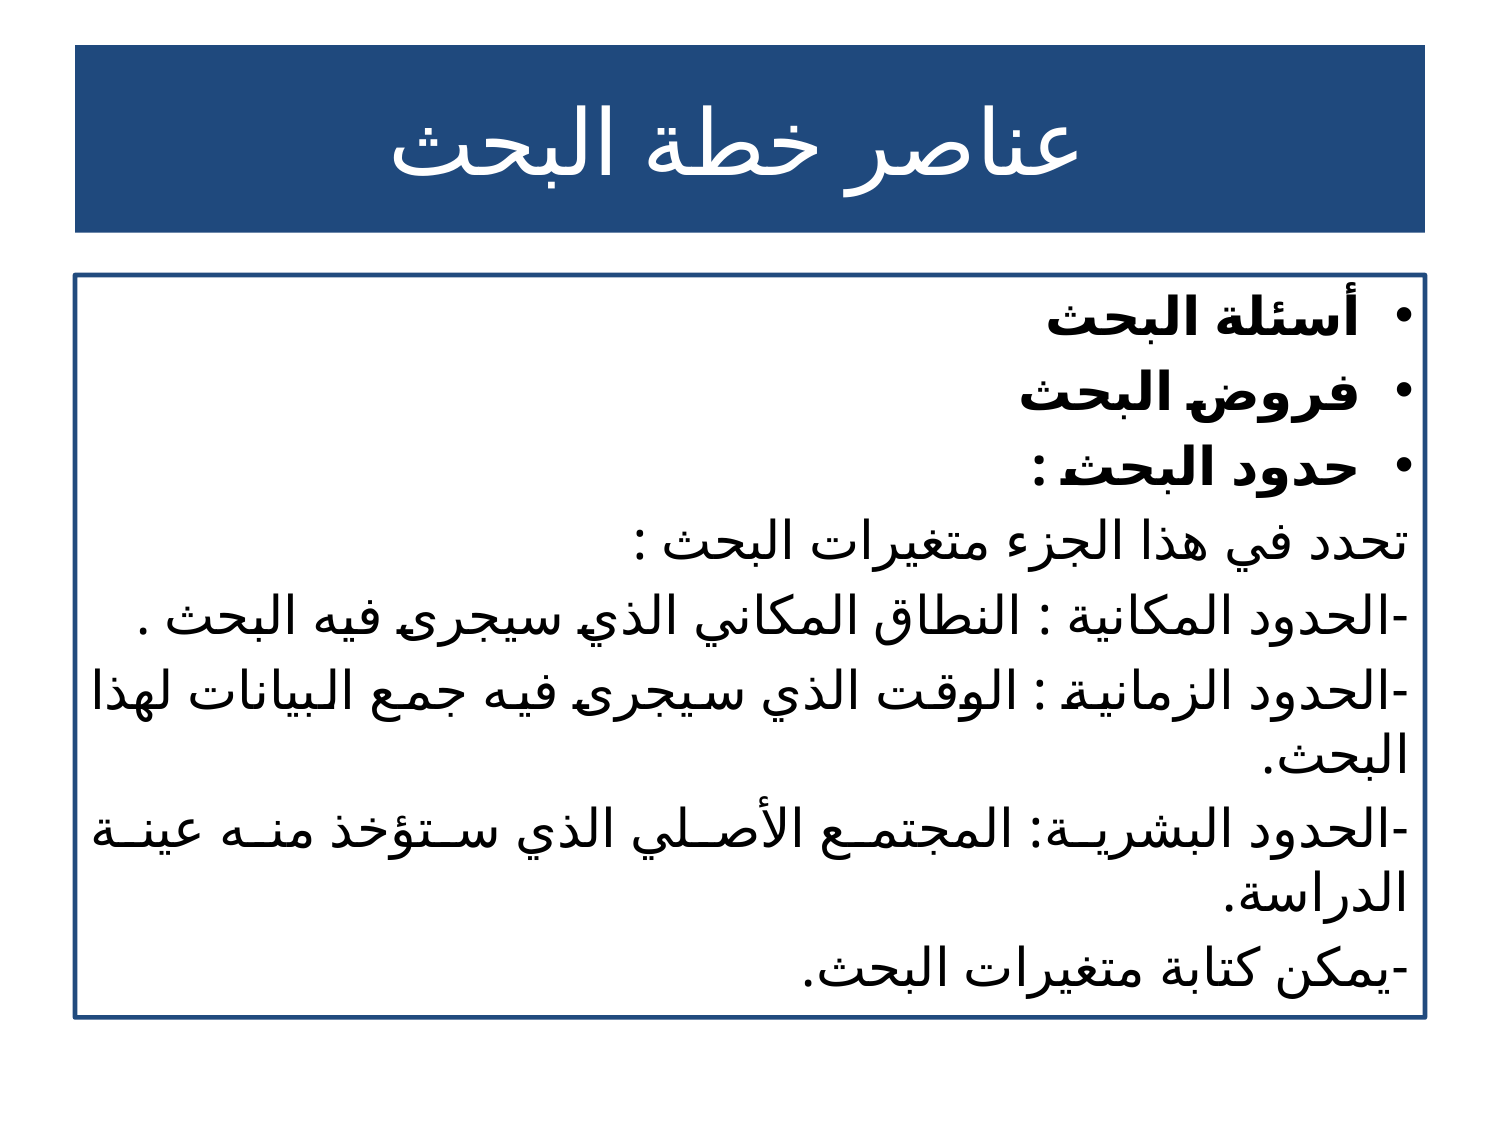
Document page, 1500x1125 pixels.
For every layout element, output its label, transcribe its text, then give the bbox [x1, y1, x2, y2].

list أسئلة البحث فروض البحث حدود البحث : تحدد في هذا الجزء متغيرات البحث : -الحدود المكانية : النطاق المكاني الذي سيجرى فيه البحث . -الحدود الزمانية : الوقت الذي سيجرى فيه جمع البيانات لهذا البحث. -الحدود البشرية: المجتمع الأصلي الذي ستؤخذ منه عينة الدراسة. -يمكن كتابة متغيرات البحث. [75, 275, 1425, 1018]
title عناصر خطة البحث [75, 45, 1425, 233]
